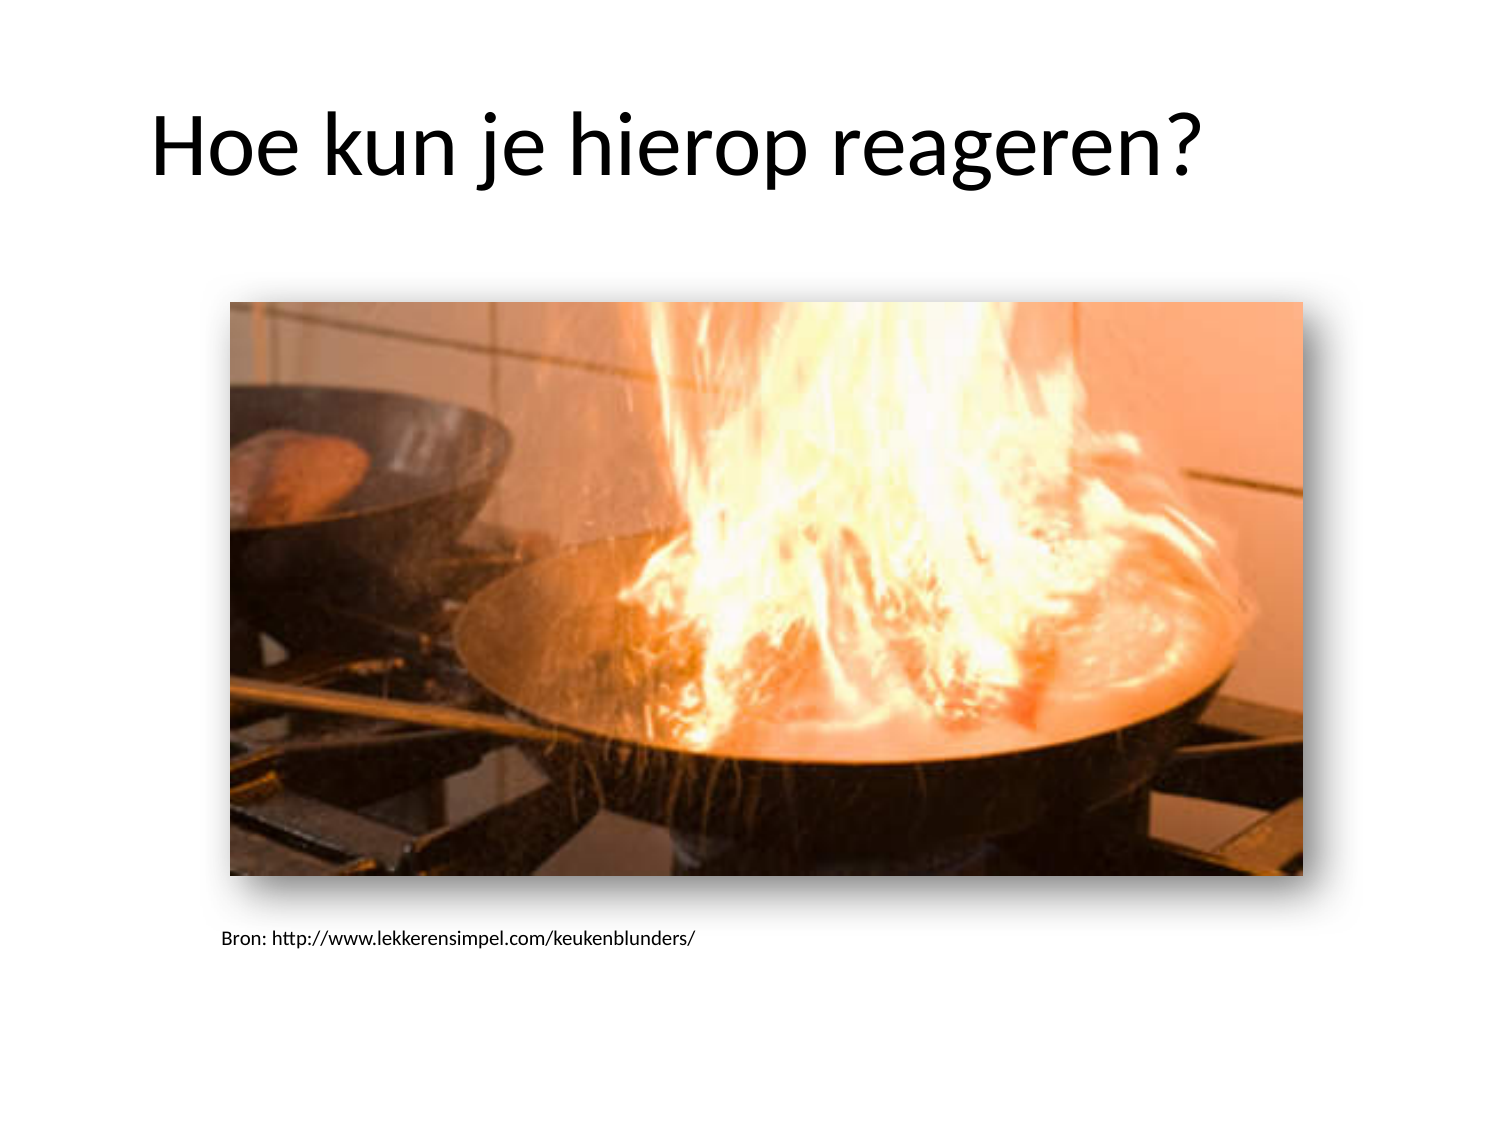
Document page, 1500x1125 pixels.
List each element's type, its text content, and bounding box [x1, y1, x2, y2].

picture [229, 302, 1304, 876]
text_box Bron: http://www.lekkerensimpel.com/keukenblunders/ [206, 916, 739, 957]
title Hoe kun je hierop reageren? [75, 45, 1425, 233]
list [75, 262, 1425, 1005]
